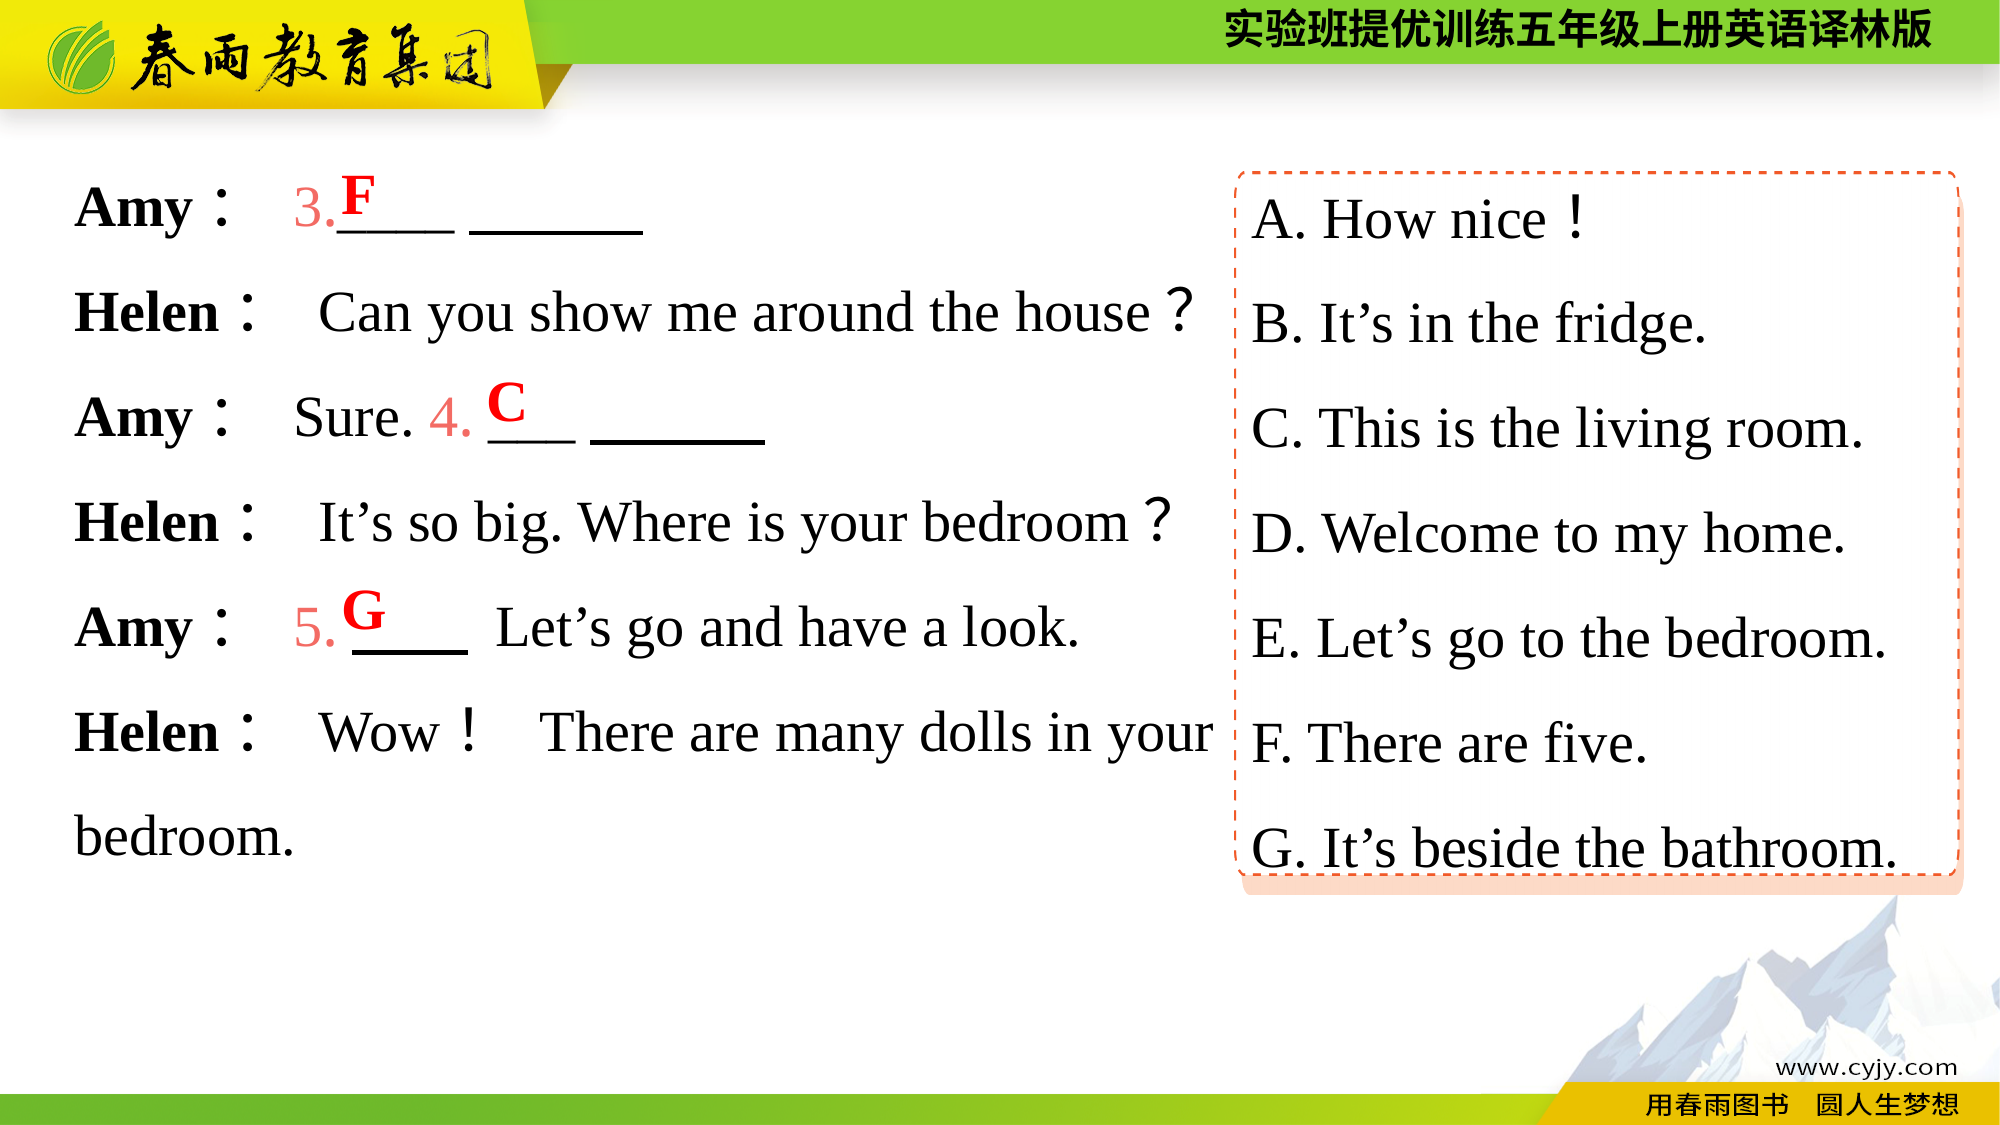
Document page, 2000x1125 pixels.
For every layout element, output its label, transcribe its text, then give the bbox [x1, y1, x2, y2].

text_box Amy： 3.____ Helen： Can you show me around the house？ Amy： Sure. 4. ___ Helen： It’s so big. Where is your bedroom？ Amy： 5. Let’s go and have a look. Helen： Wow！ There are many dolls in your bedroom. [59, 125, 1944, 875]
text_box F [327, 149, 393, 234]
picture [0, 0, 2000, 1125]
text_box C [471, 355, 544, 441]
text_box G [327, 563, 402, 649]
text_box A. How nice！ B. It’s in the fridge. C. This is the living room. D. Welcome to my home. E. Let’s go to the bedroom. F. There are five. G. It’s beside the bathroom. [1236, 137, 1976, 887]
